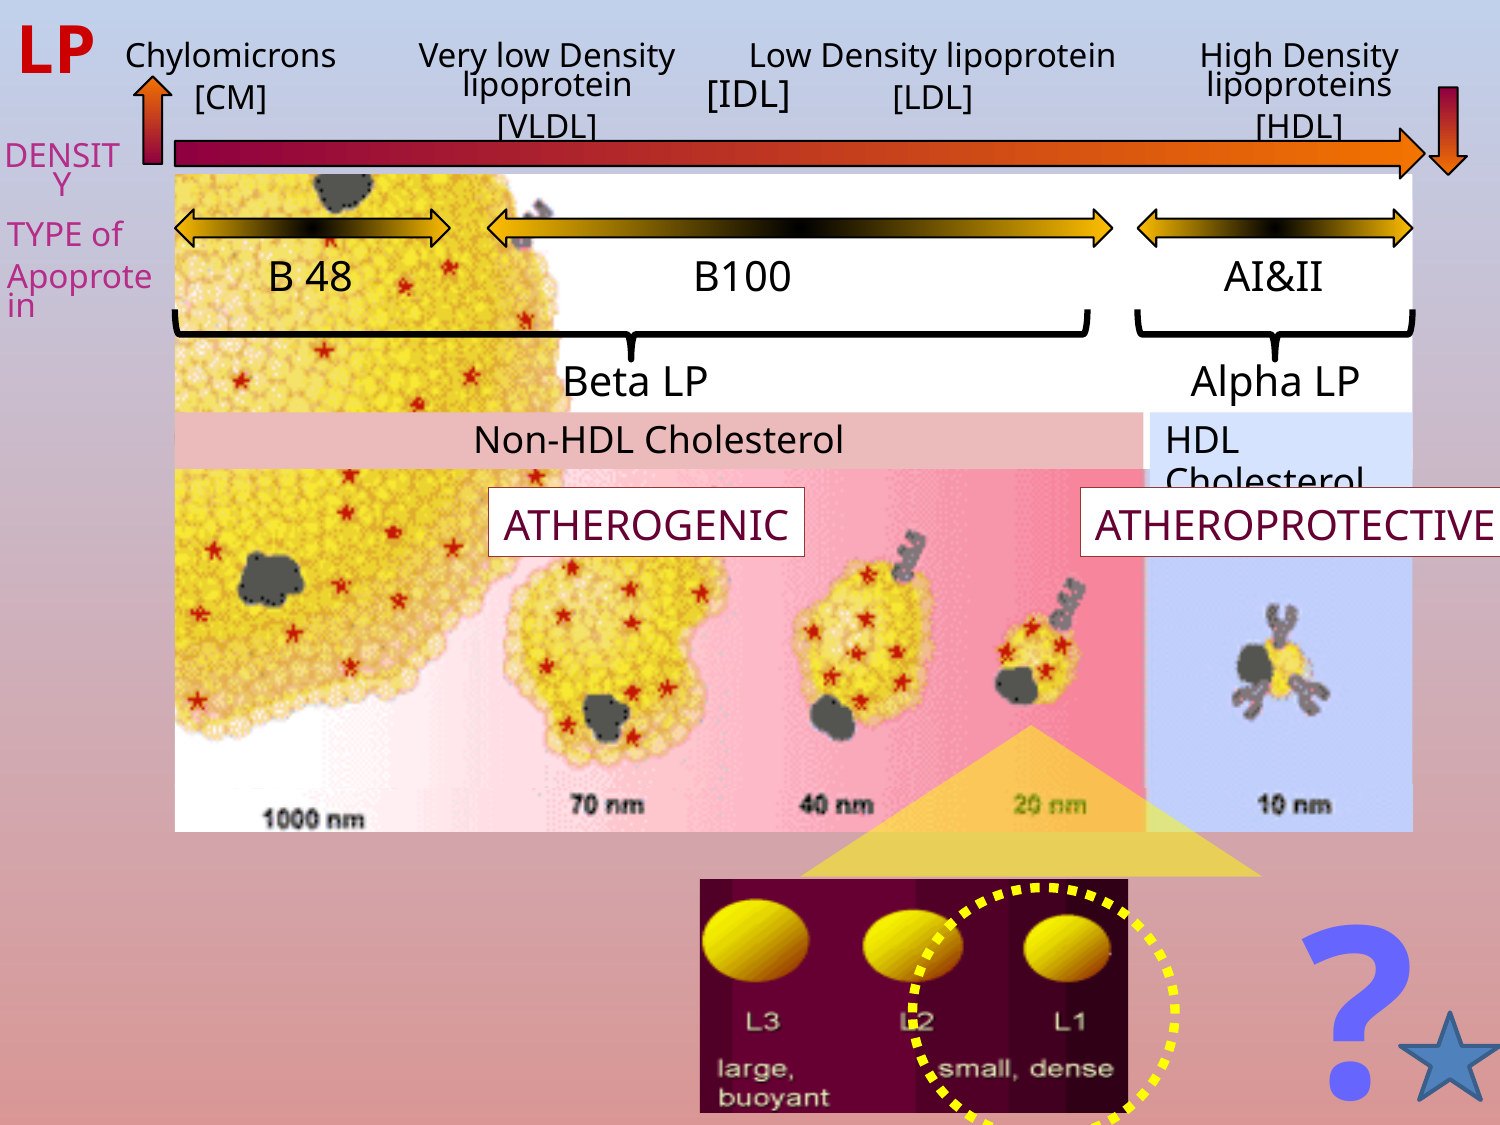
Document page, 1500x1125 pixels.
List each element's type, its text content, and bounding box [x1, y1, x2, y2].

text_box Low Density lipoprotein [LDL] [732, 37, 1099, 124]
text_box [1137, 309, 1413, 413]
text_box [172, 126, 1428, 173]
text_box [174, 174, 1413, 788]
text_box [699, 724, 1263, 1113]
text_box Very low Density lipoprotein [VLDL] [328, 37, 767, 138]
text_box [IDL] [691, 77, 806, 122]
text_box TYPE of Apoprotein [0, 216, 168, 332]
text_box High Density lipoproteins [HDL] [1099, 37, 1500, 153]
text_box LP [0, 0, 113, 95]
text_box Chylomicrons [CM] [99, 37, 362, 124]
picture [174, 788, 699, 832]
text_box [1427, 85, 1469, 178]
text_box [1137, 209, 1413, 309]
text_box [132, 74, 174, 166]
text_box DENSITY [0, 137, 144, 211]
text_box [1398, 1010, 1500, 1102]
text_box ? [1275, 851, 1442, 1125]
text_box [487, 209, 1113, 309]
text_box ATHEROPROTECTIVE [1416, 487, 1500, 557]
picture [1263, 784, 1414, 832]
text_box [174, 209, 451, 308]
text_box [174, 309, 1088, 413]
